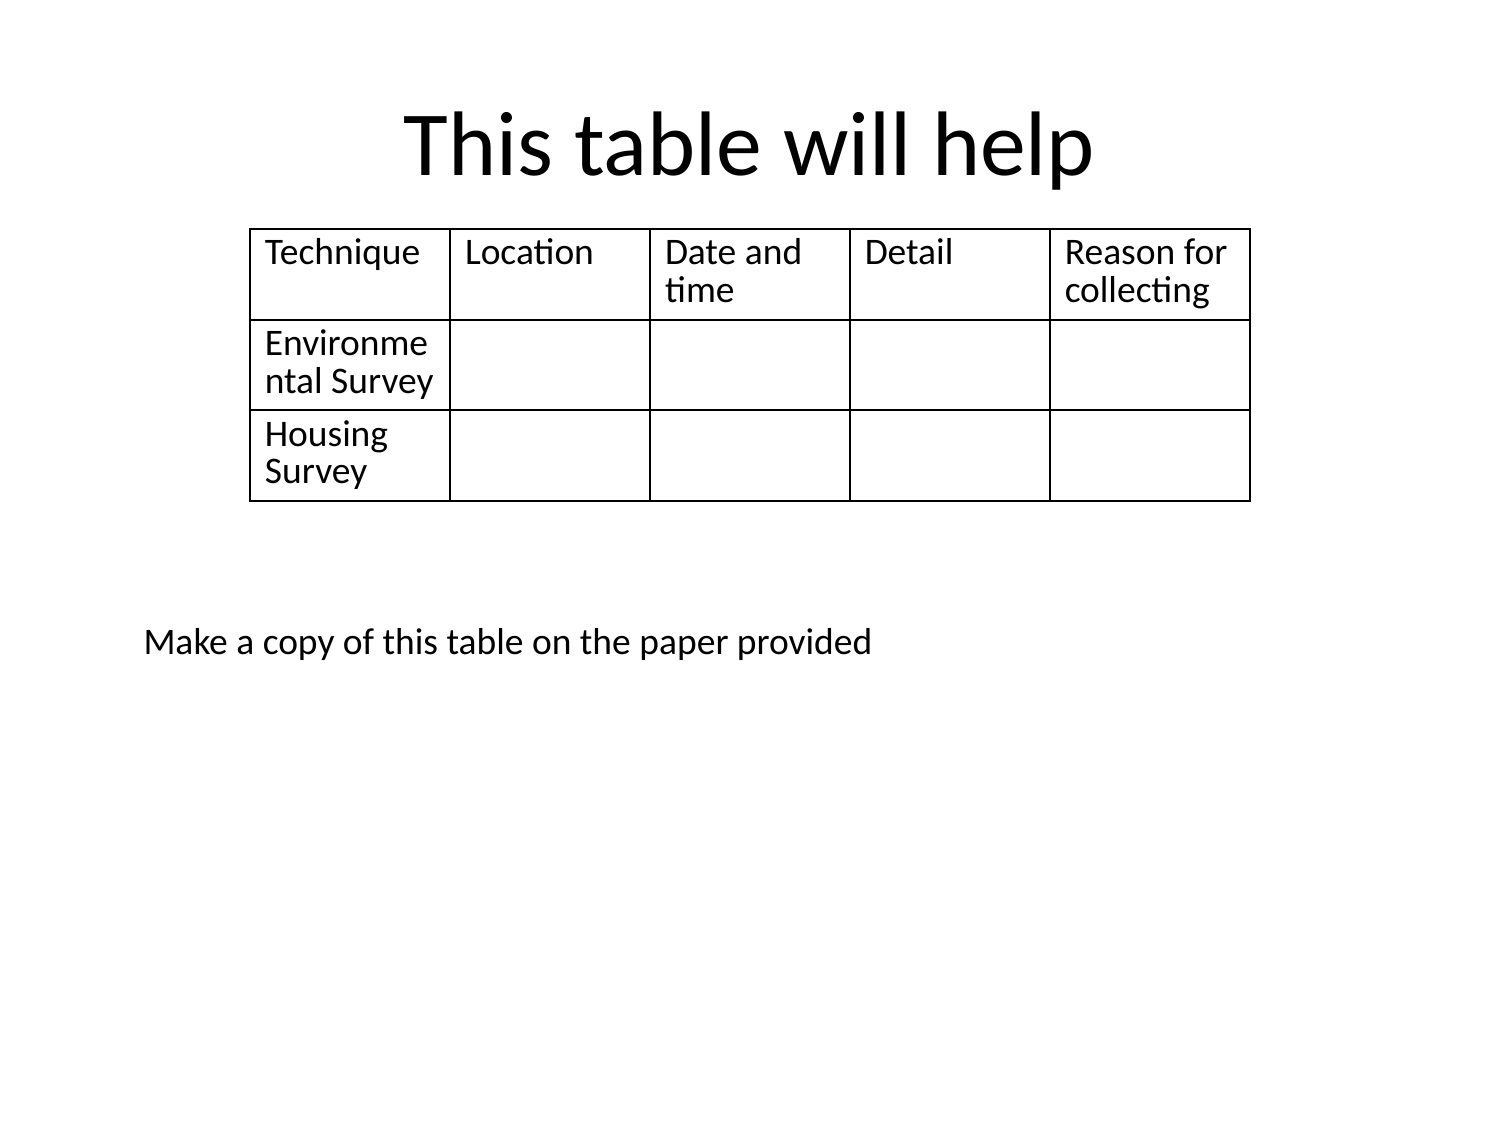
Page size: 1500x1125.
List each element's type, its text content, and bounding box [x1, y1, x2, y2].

table_cell Housing Survey [251, 411, 449, 500]
table_header Date and time [651, 230, 849, 319]
table_cell [651, 411, 849, 500]
table_cell [451, 411, 649, 500]
title This table will help [75, 45, 1425, 233]
table_cell [1051, 411, 1249, 500]
table_cell [851, 321, 1049, 409]
table_header Location [451, 230, 649, 319]
table_cell [451, 321, 649, 409]
table_cell [651, 321, 849, 409]
text_box Make a copy of this table on the paper provided [128, 609, 1184, 670]
table_header Detail [851, 230, 1049, 319]
table_cell Environmental Survey [251, 321, 449, 409]
table_header Reason for collecting [1051, 230, 1249, 319]
table_cell [1051, 321, 1249, 409]
table_header Technique [251, 230, 449, 319]
table_cell [851, 411, 1049, 500]
